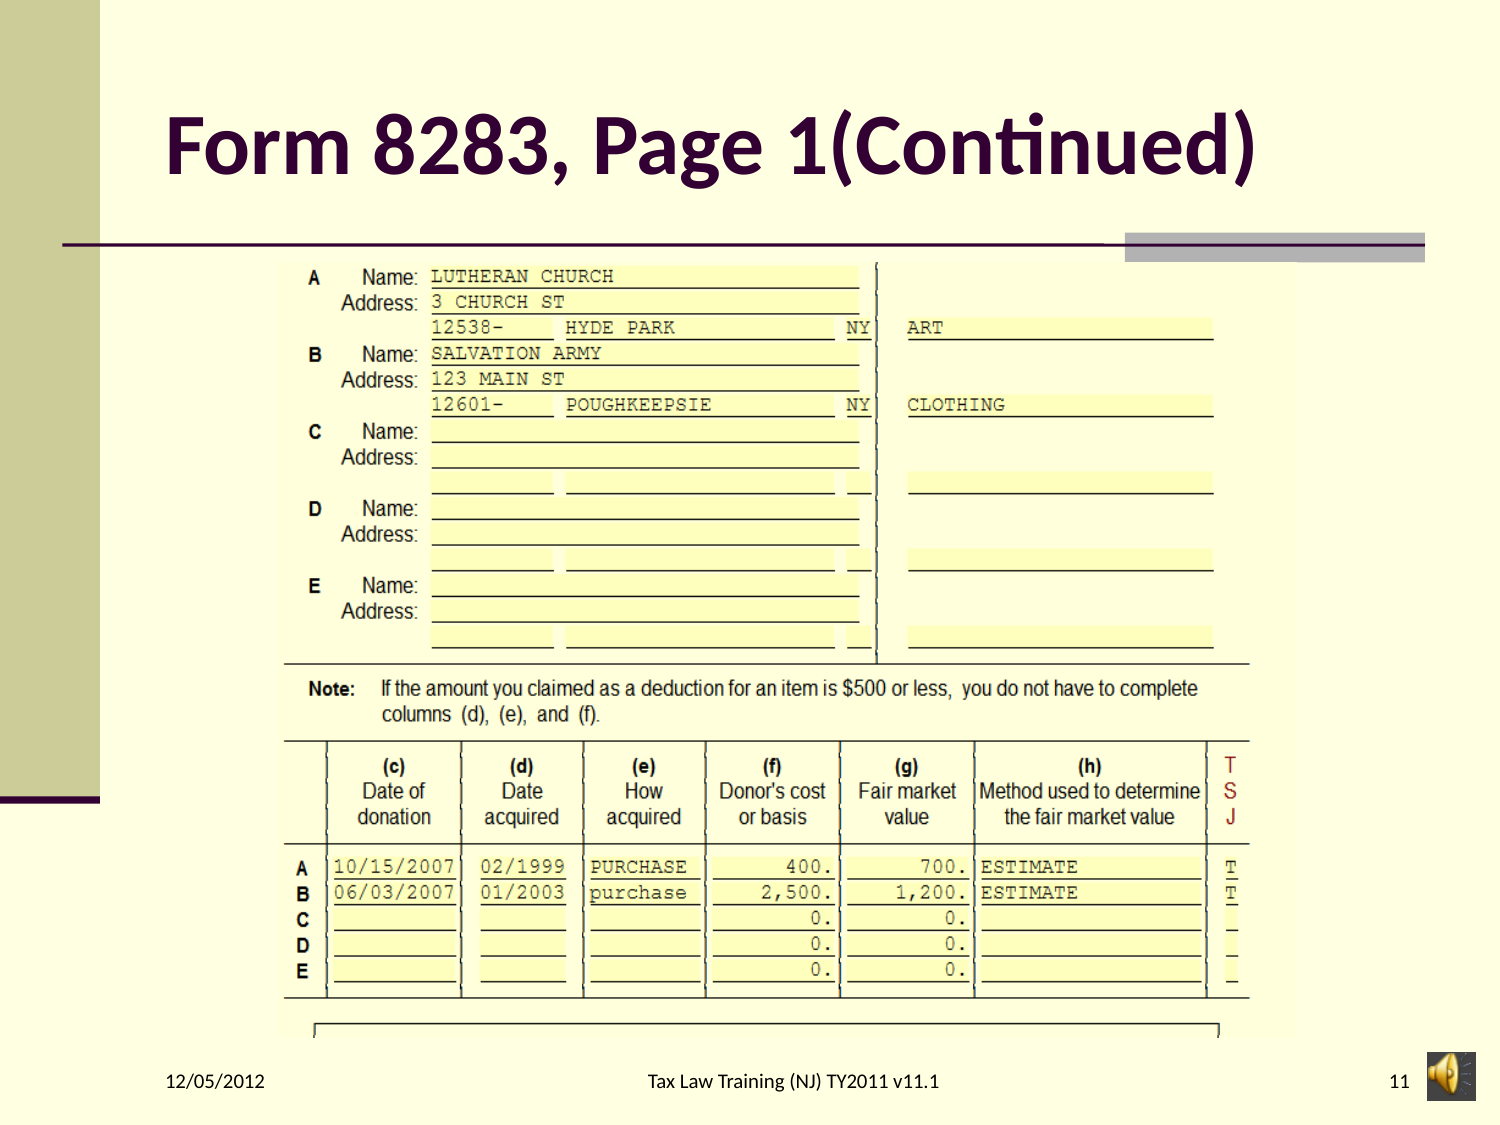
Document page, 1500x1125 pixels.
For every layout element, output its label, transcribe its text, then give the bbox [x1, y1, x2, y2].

slide_number 11 [1112, 1049, 1426, 1101]
title Form 8283, Page 1(Continued) [150, 45, 1425, 234]
footer Tax Law Training (NJ) TY2011 v11.1 [549, 1049, 1038, 1101]
picture [1426, 1051, 1477, 1102]
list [277, 262, 1298, 1038]
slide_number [149, 1050, 476, 1101]
